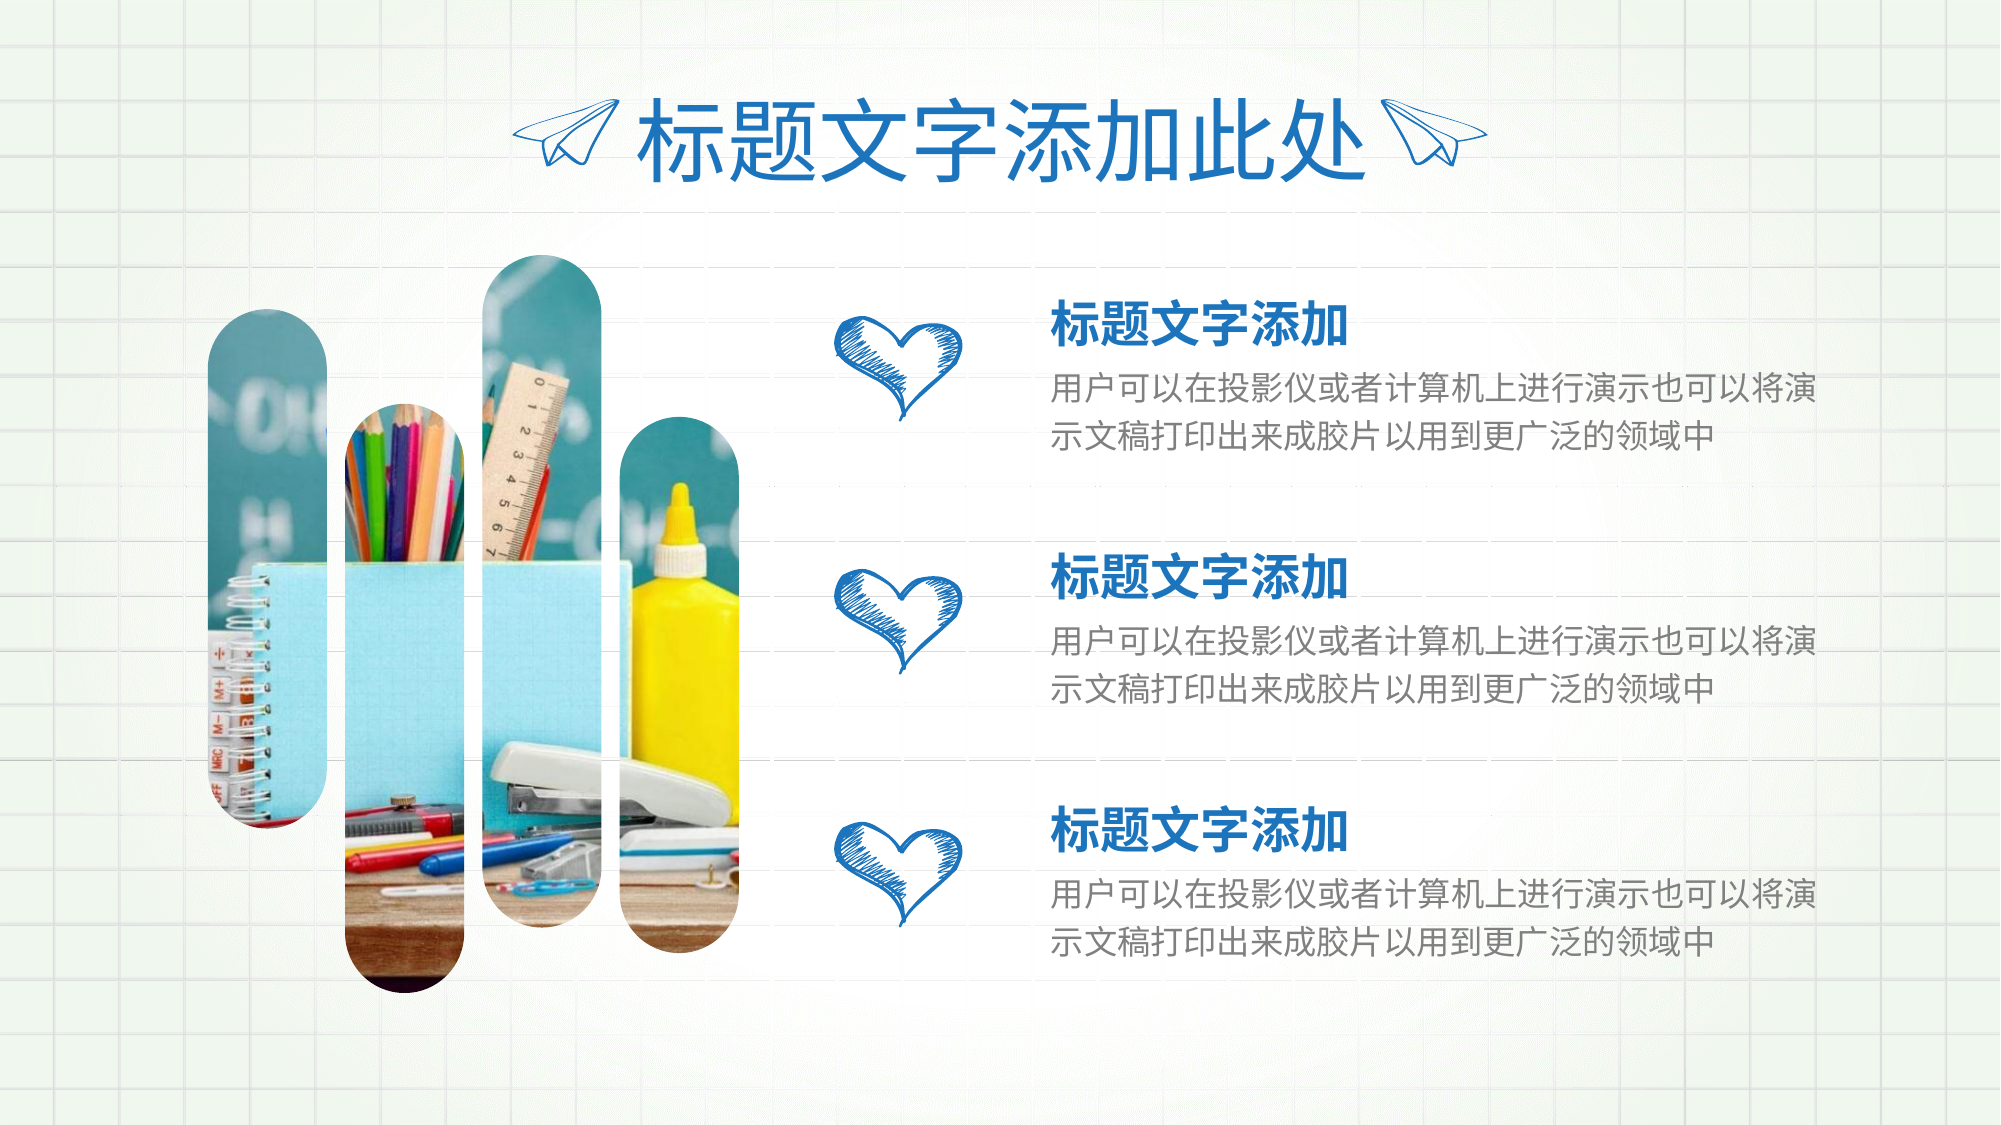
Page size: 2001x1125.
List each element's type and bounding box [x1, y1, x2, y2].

text_box [1035, 525, 1834, 718]
text_box [1035, 778, 1834, 971]
text_box [511, 54, 1489, 196]
picture [0, 0, 2000, 1125]
text_box [834, 821, 963, 928]
text_box [834, 568, 963, 675]
text_box [1035, 273, 1834, 465]
text_box [834, 316, 963, 422]
